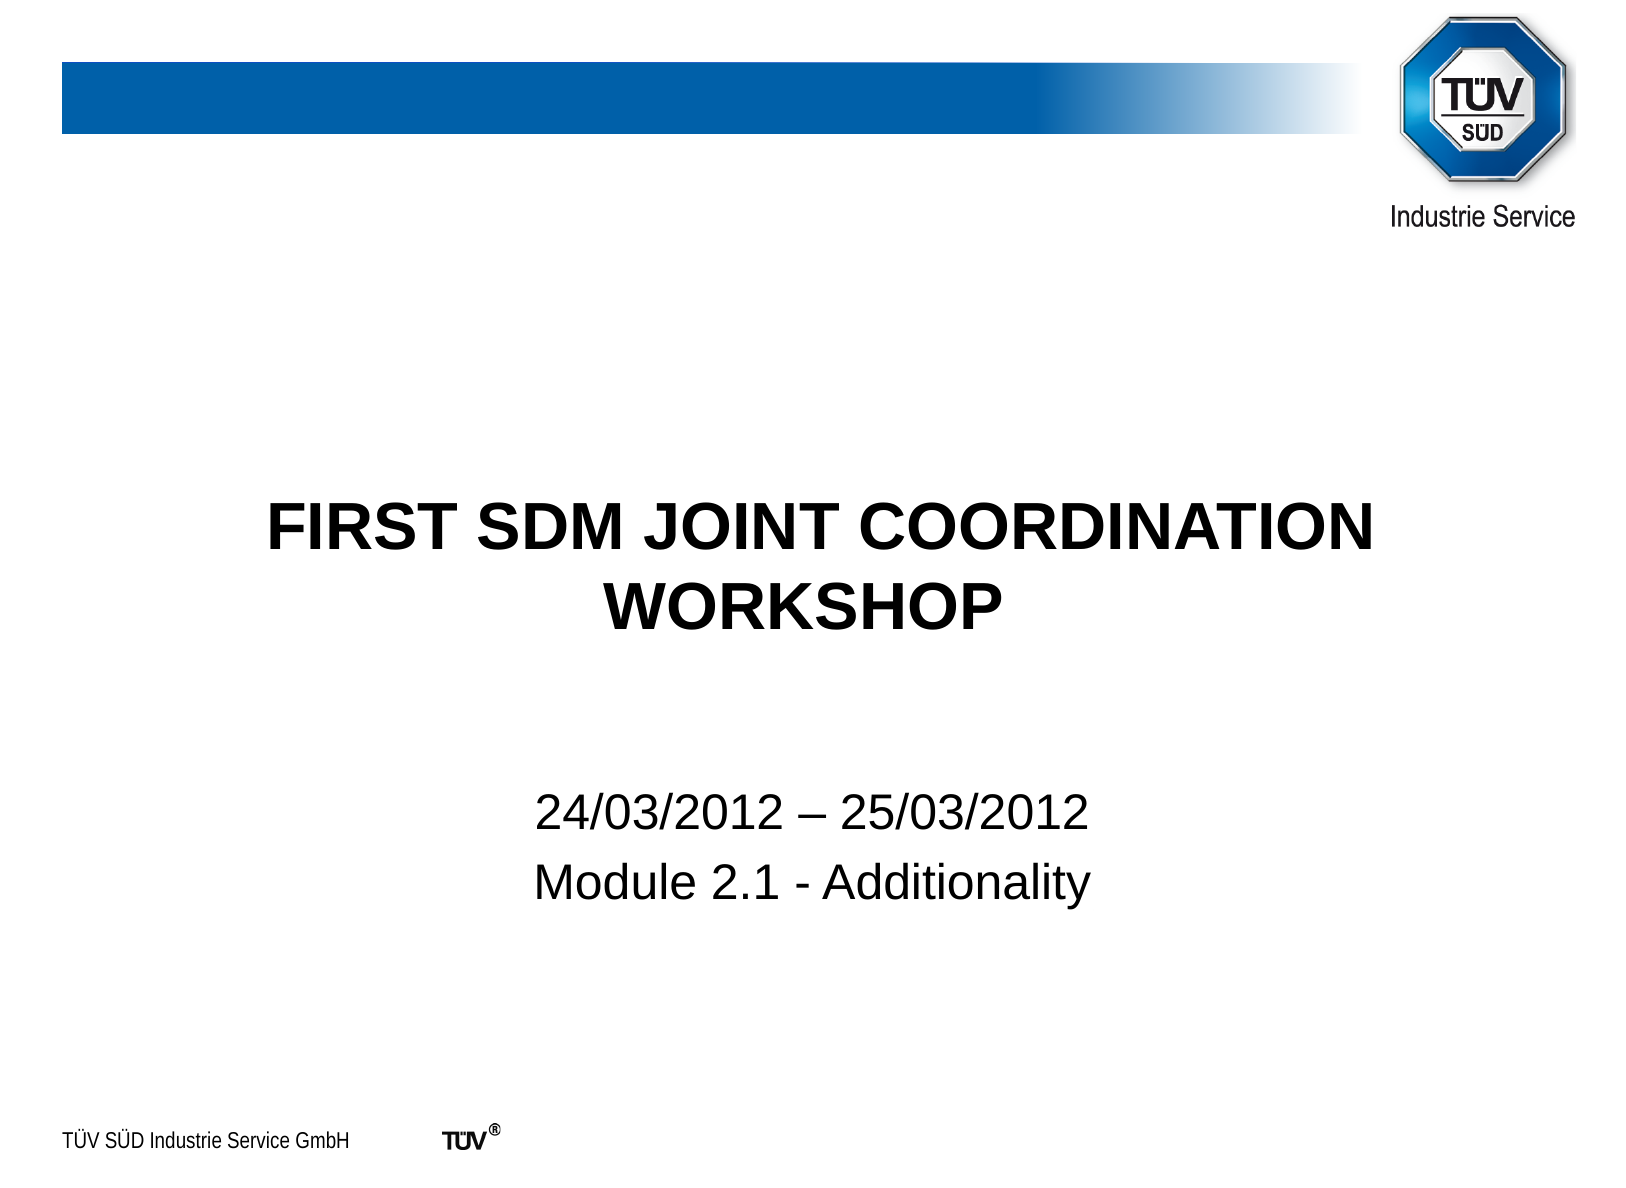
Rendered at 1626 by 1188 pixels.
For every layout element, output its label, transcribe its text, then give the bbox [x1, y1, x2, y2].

picture [62, 62, 1381, 134]
title FIRST SDM JOINT COORDINATION WORKSHOP [62, 416, 1563, 630]
subtitle 24/03/2012 – 25/03/2012 Module 2.1 - Additionality [99, 771, 1526, 1055]
